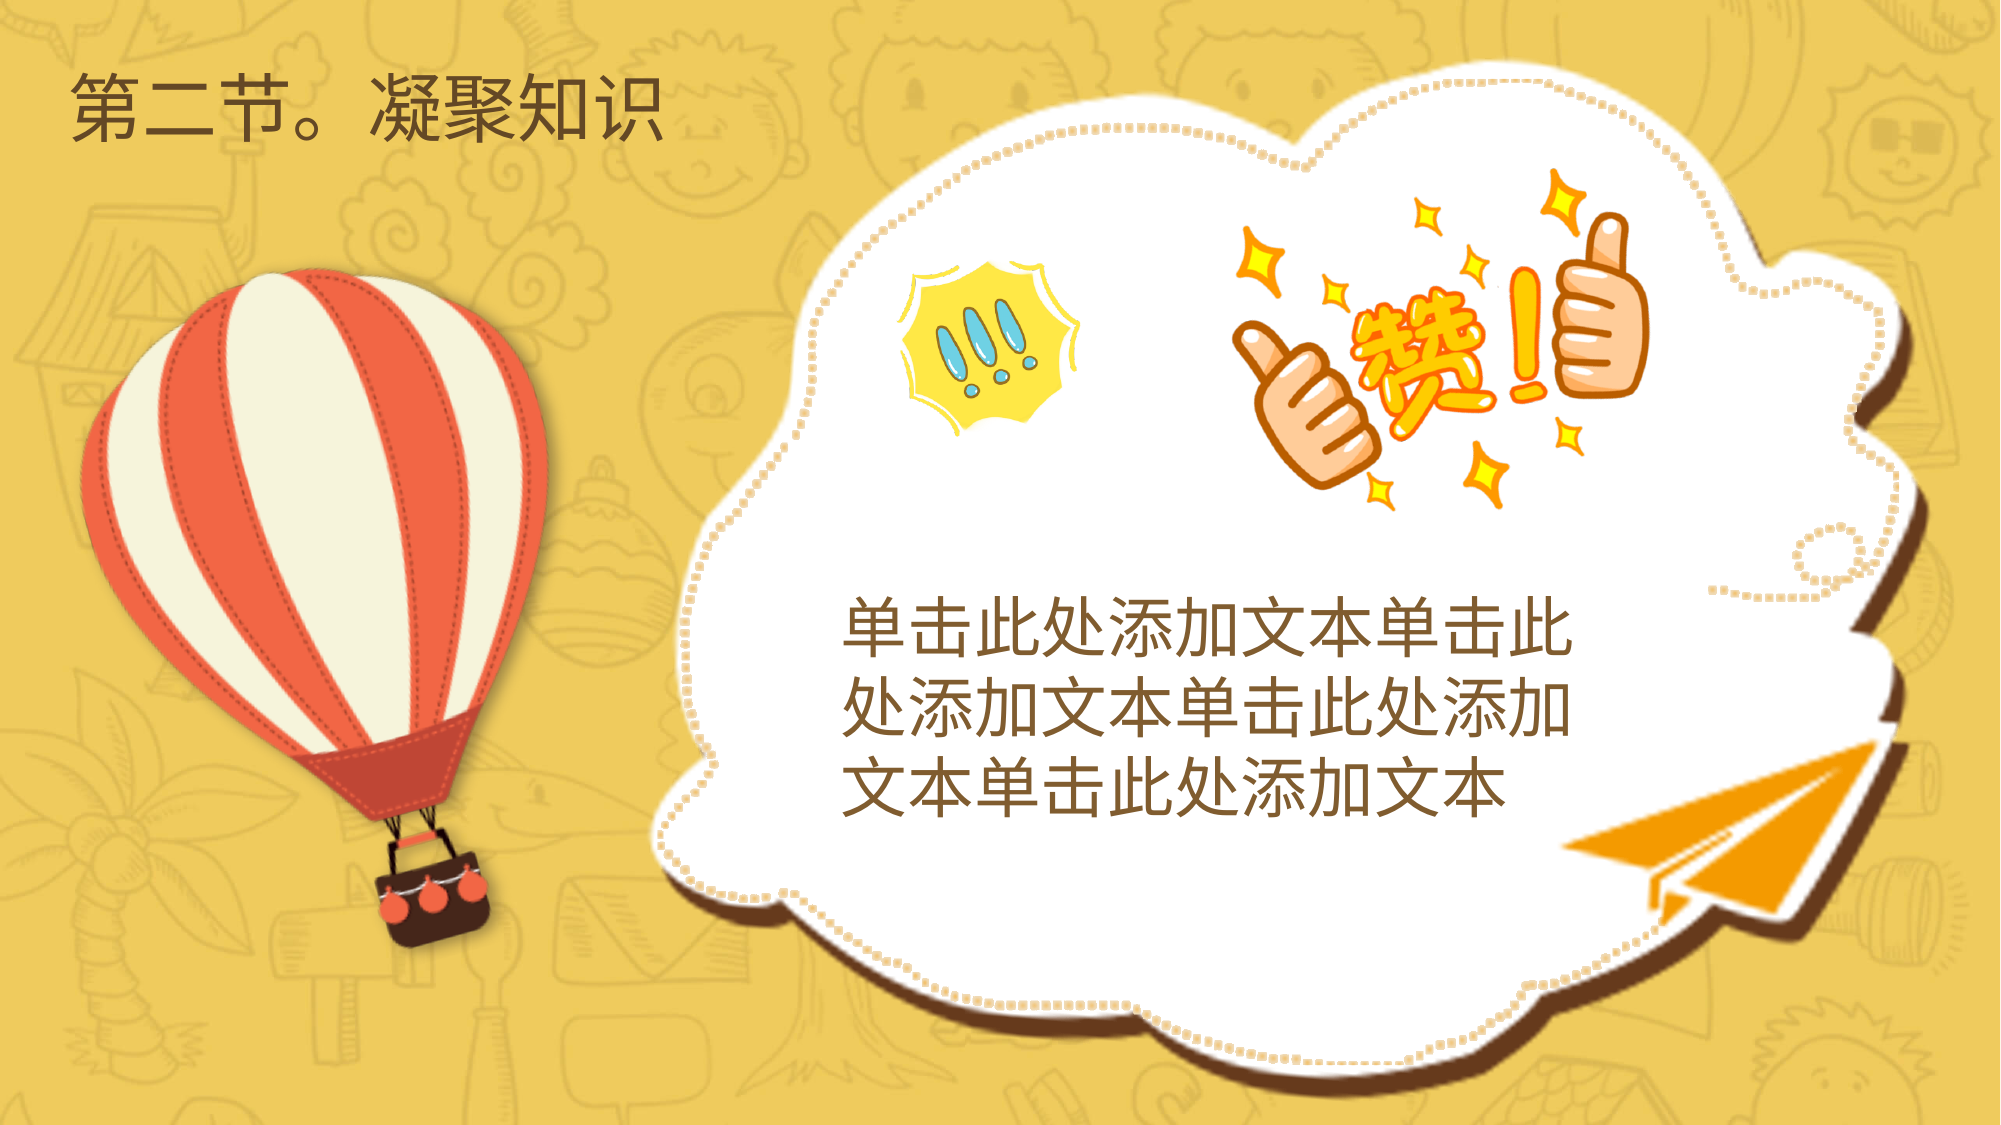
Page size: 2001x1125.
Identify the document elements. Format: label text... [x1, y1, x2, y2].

picture [0, 0, 2001, 1125]
text_box 第二节。凝聚知识 [52, 54, 645, 159]
